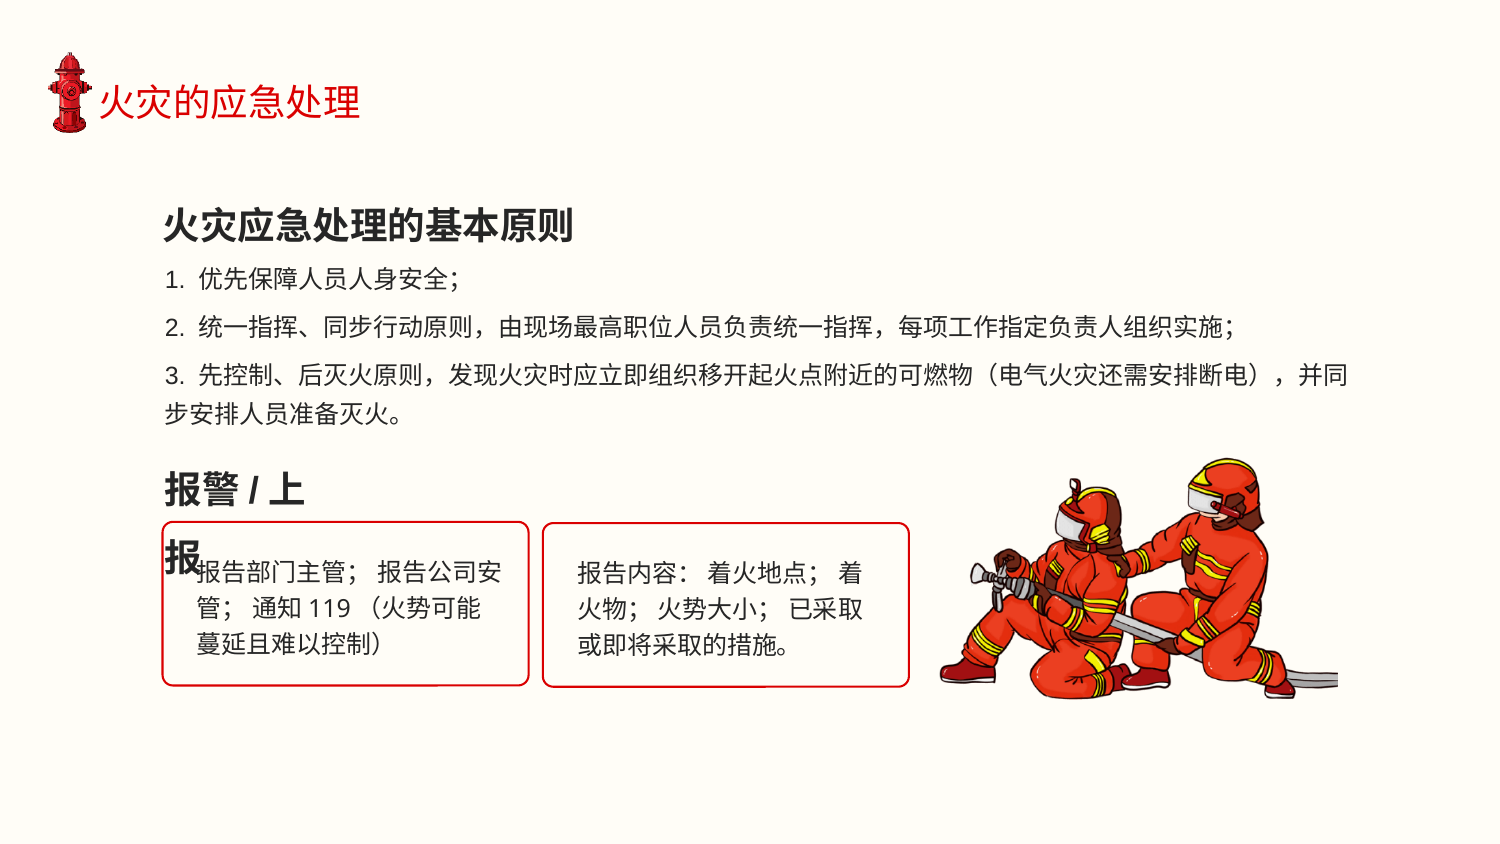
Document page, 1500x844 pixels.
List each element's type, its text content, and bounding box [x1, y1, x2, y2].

picture [37, 46, 102, 137]
text_box 1. 优先保障人员人身安全； 2. 统一指挥、同步行动原则，由现场最高职位人员负责统一指挥，每项工作指定负责人组织实施； 3. 先控制、后灭火原则，发现火灾时应立即组织移开起火点附近的可燃物（电气火灾还需安排断电），并同步安排人员准备灭火。 [150, 246, 1365, 445]
text_box 火灾应急处理的基本原则 [148, 171, 592, 255]
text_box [162, 521, 529, 686]
picture [934, 446, 1338, 722]
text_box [542, 523, 909, 687]
text_box 报警/上报 [150, 436, 350, 587]
